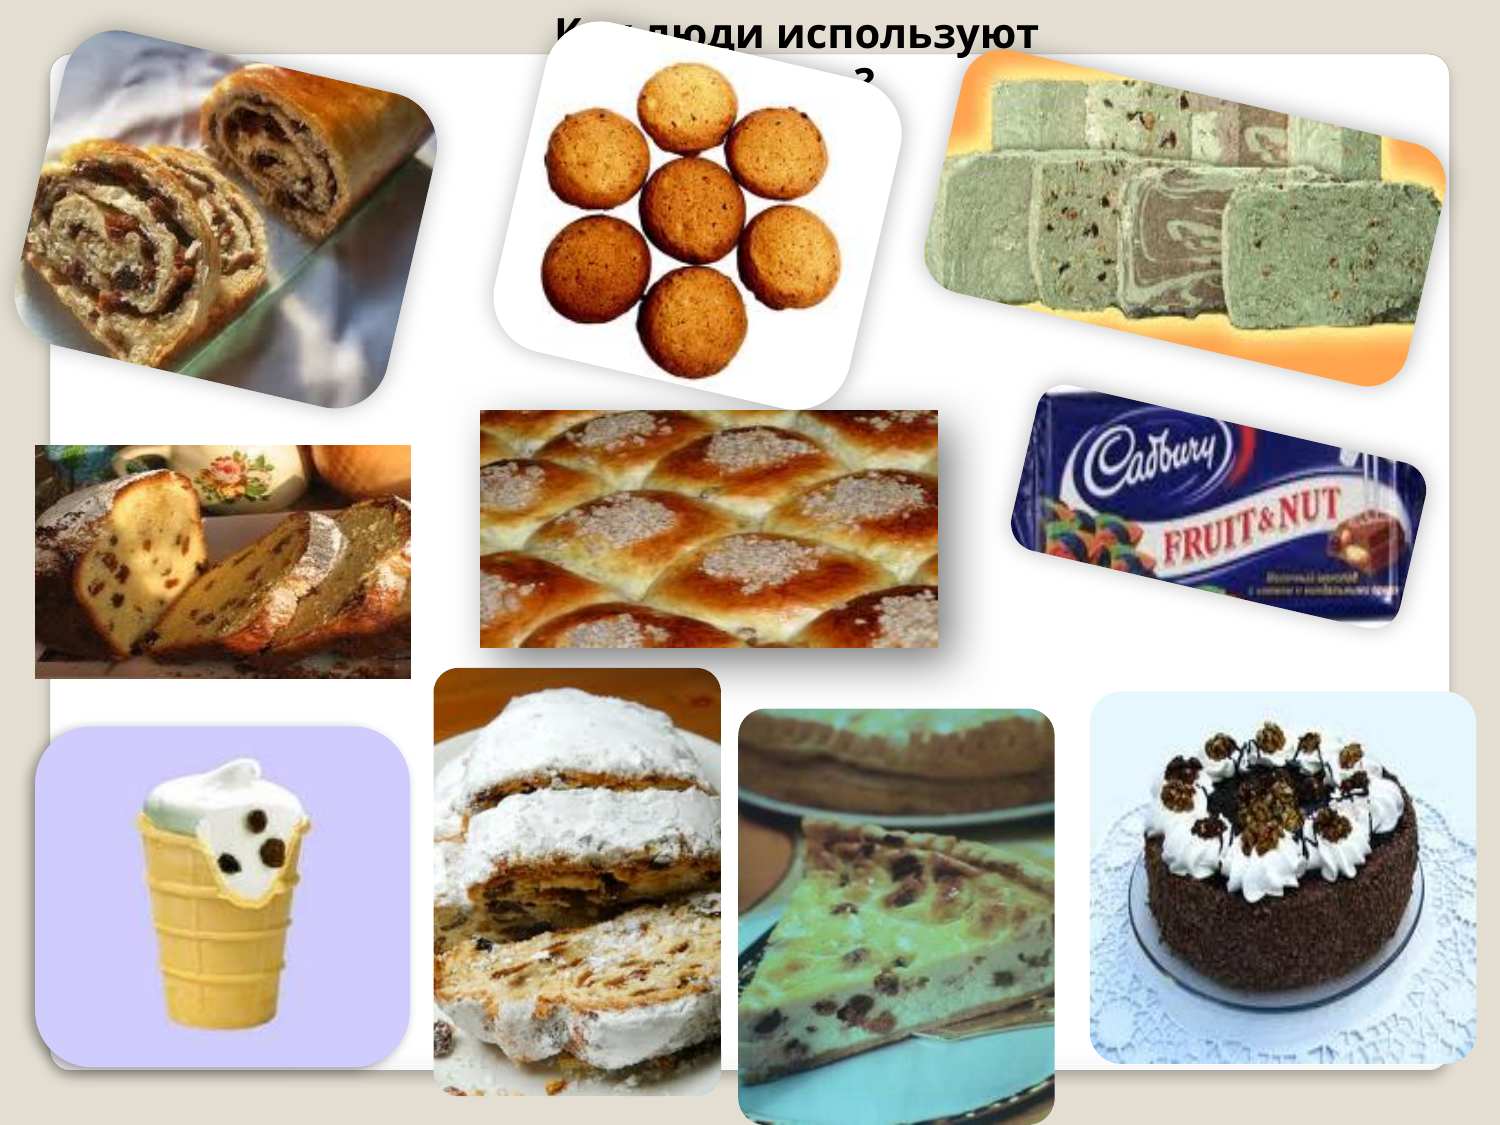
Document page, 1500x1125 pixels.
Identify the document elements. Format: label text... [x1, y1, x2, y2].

picture [924, 49, 1447, 387]
picture [1089, 691, 1477, 1065]
picture [1011, 384, 1427, 629]
picture [14, 30, 437, 409]
picture [433, 667, 722, 1097]
picture [34, 726, 411, 1068]
picture [737, 708, 1055, 1125]
picture [34, 445, 411, 680]
text_box Как люди используют изюм ? [457, 0, 1137, 115]
picture [480, 21, 938, 648]
